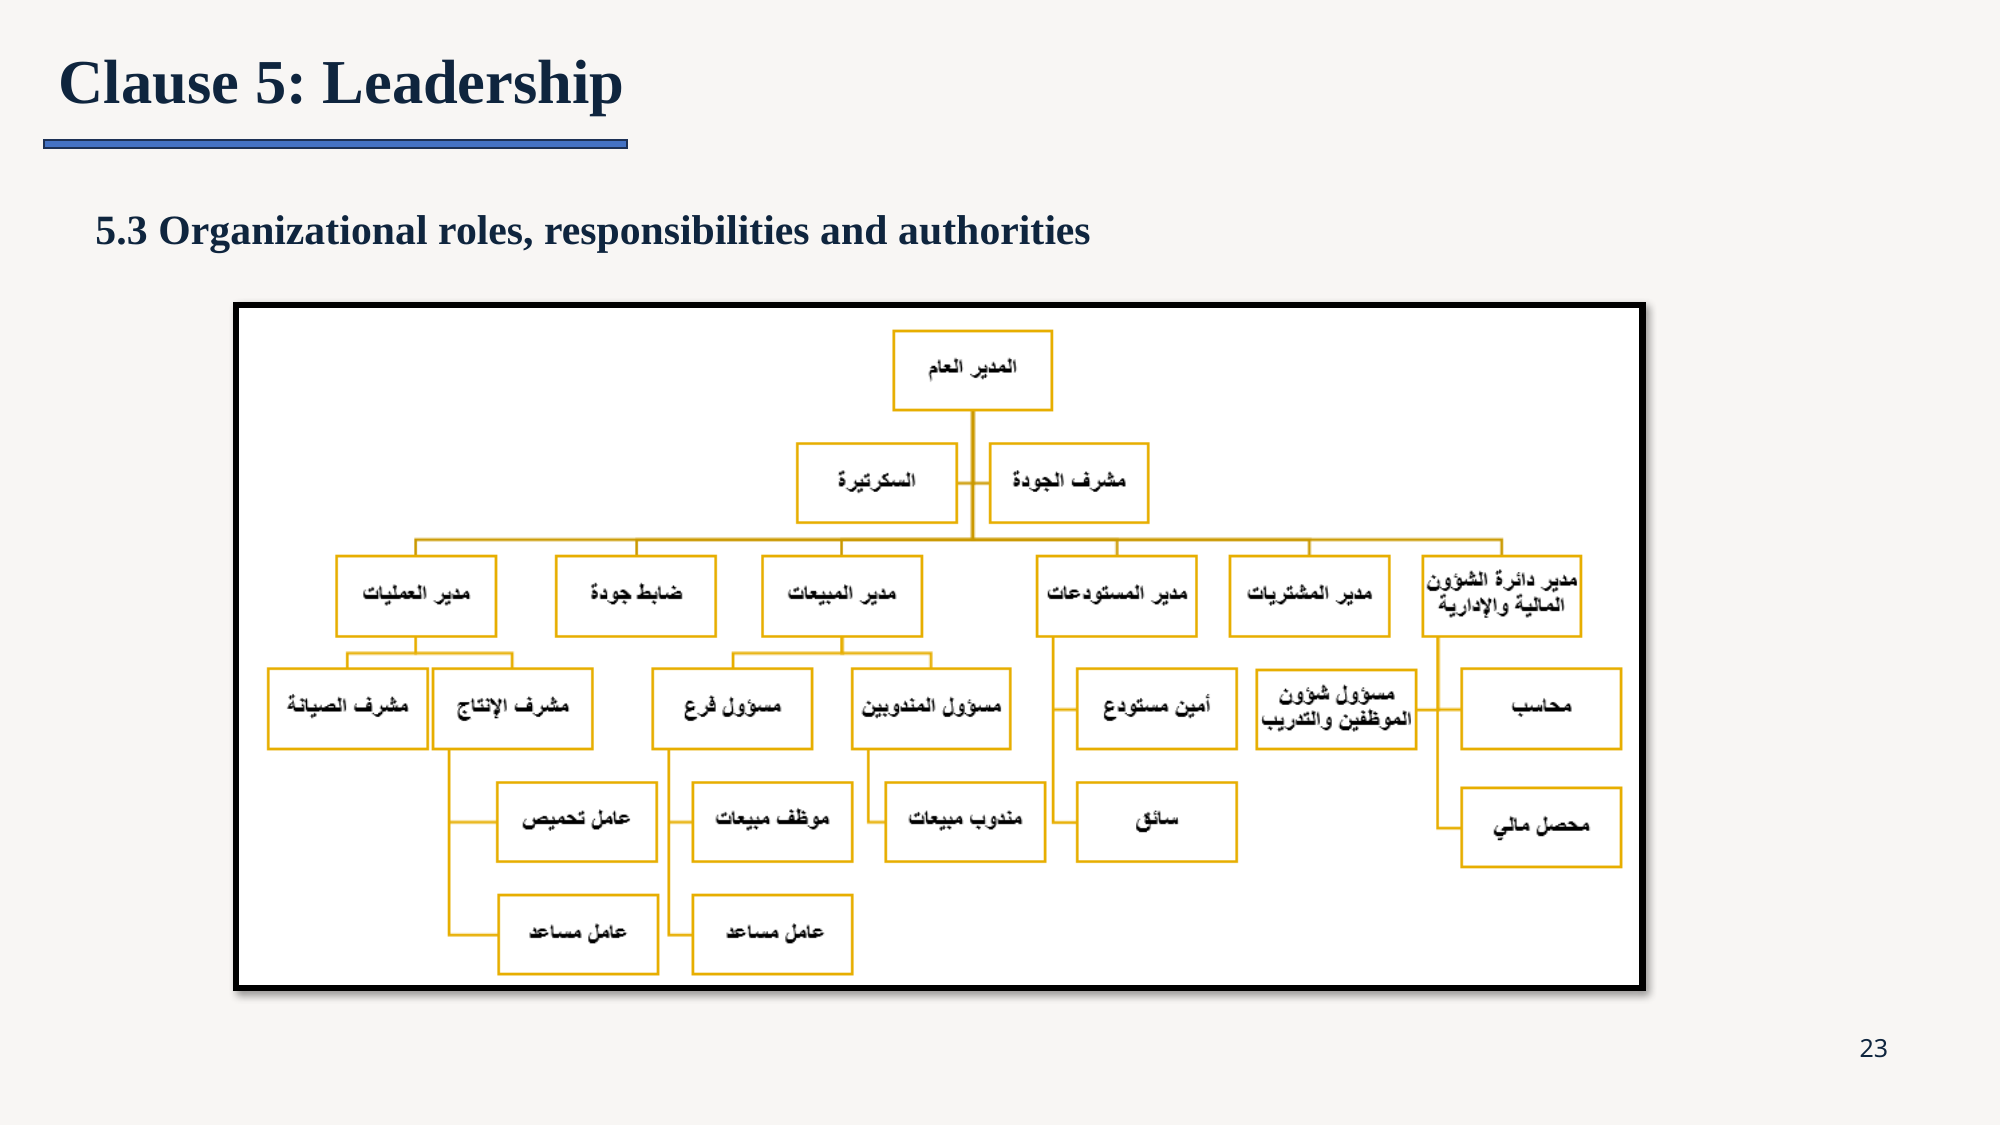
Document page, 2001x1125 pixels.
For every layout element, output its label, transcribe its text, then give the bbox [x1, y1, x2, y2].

text_box [43, 139, 628, 149]
title Clause 5: Leadership [43, 26, 1283, 141]
slide_number 23 [1836, 1020, 1912, 1080]
text_box 5.3 Organizational roles, responsibilities and authorities [80, 178, 1364, 261]
picture [239, 307, 1640, 985]
